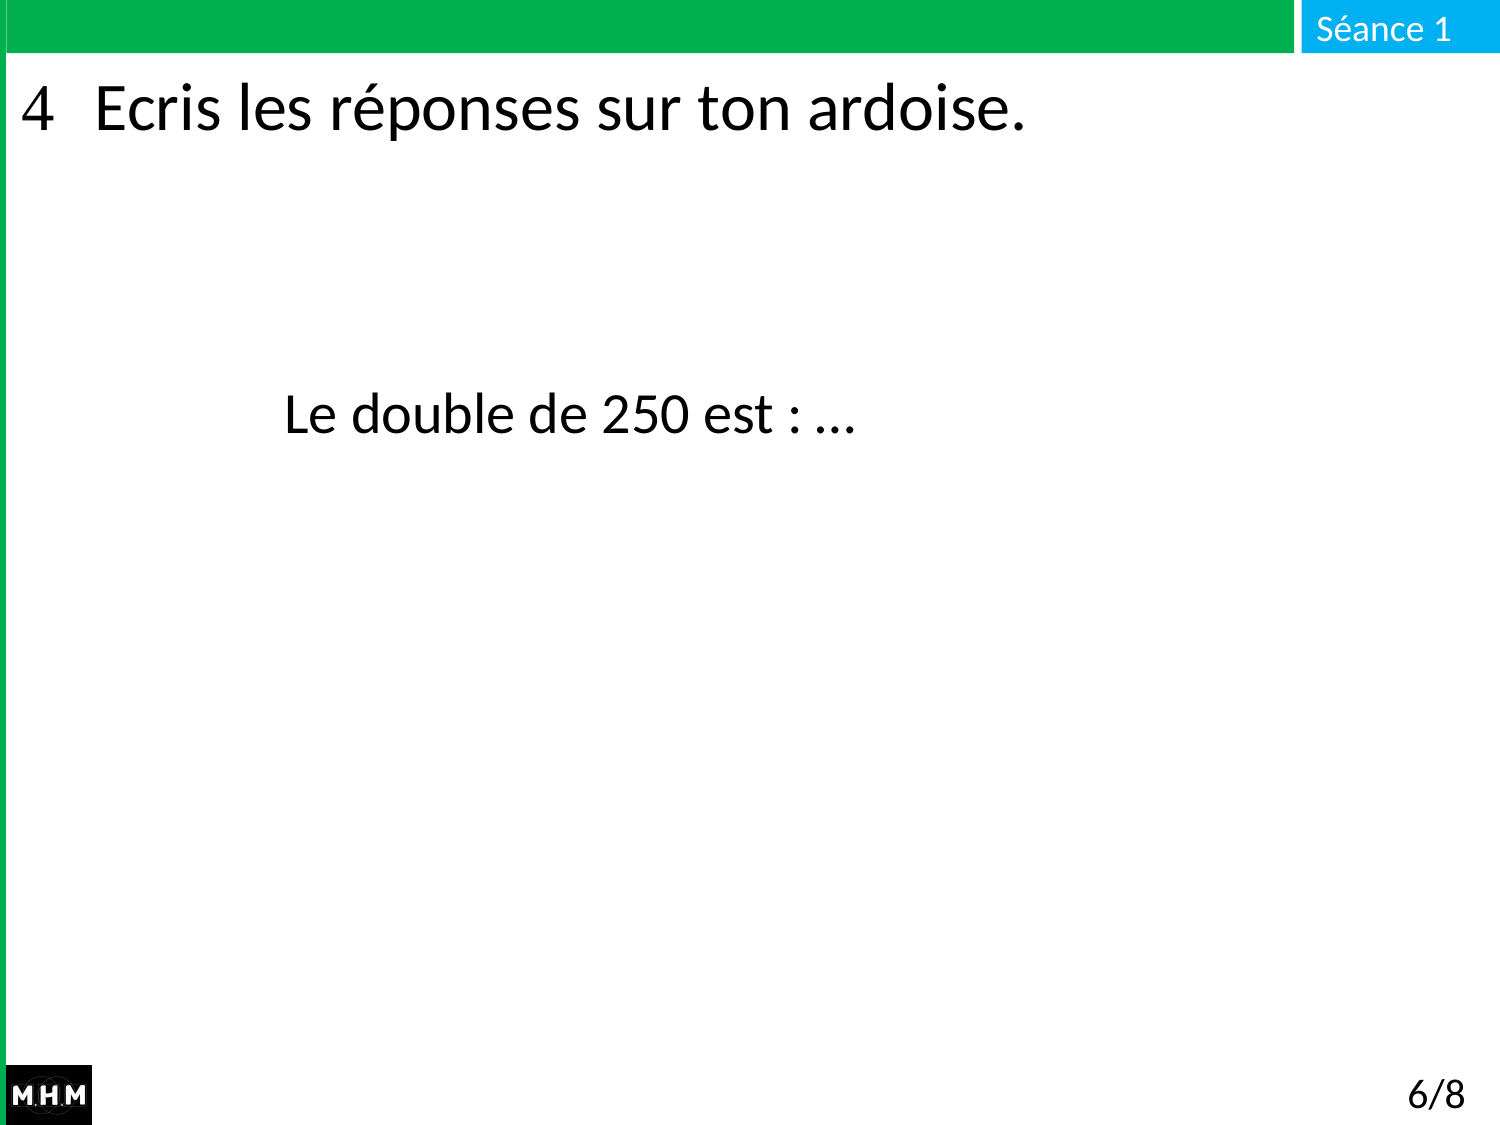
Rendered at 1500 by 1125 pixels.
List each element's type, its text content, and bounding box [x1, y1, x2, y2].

picture [6, 1065, 92, 1125]
title Ecris les réponses sur ton ardoise. [79, 64, 1374, 153]
list 6/8 [1373, 1064, 1500, 1125]
text_box Le double de 250 est : … [269, 297, 872, 498]
